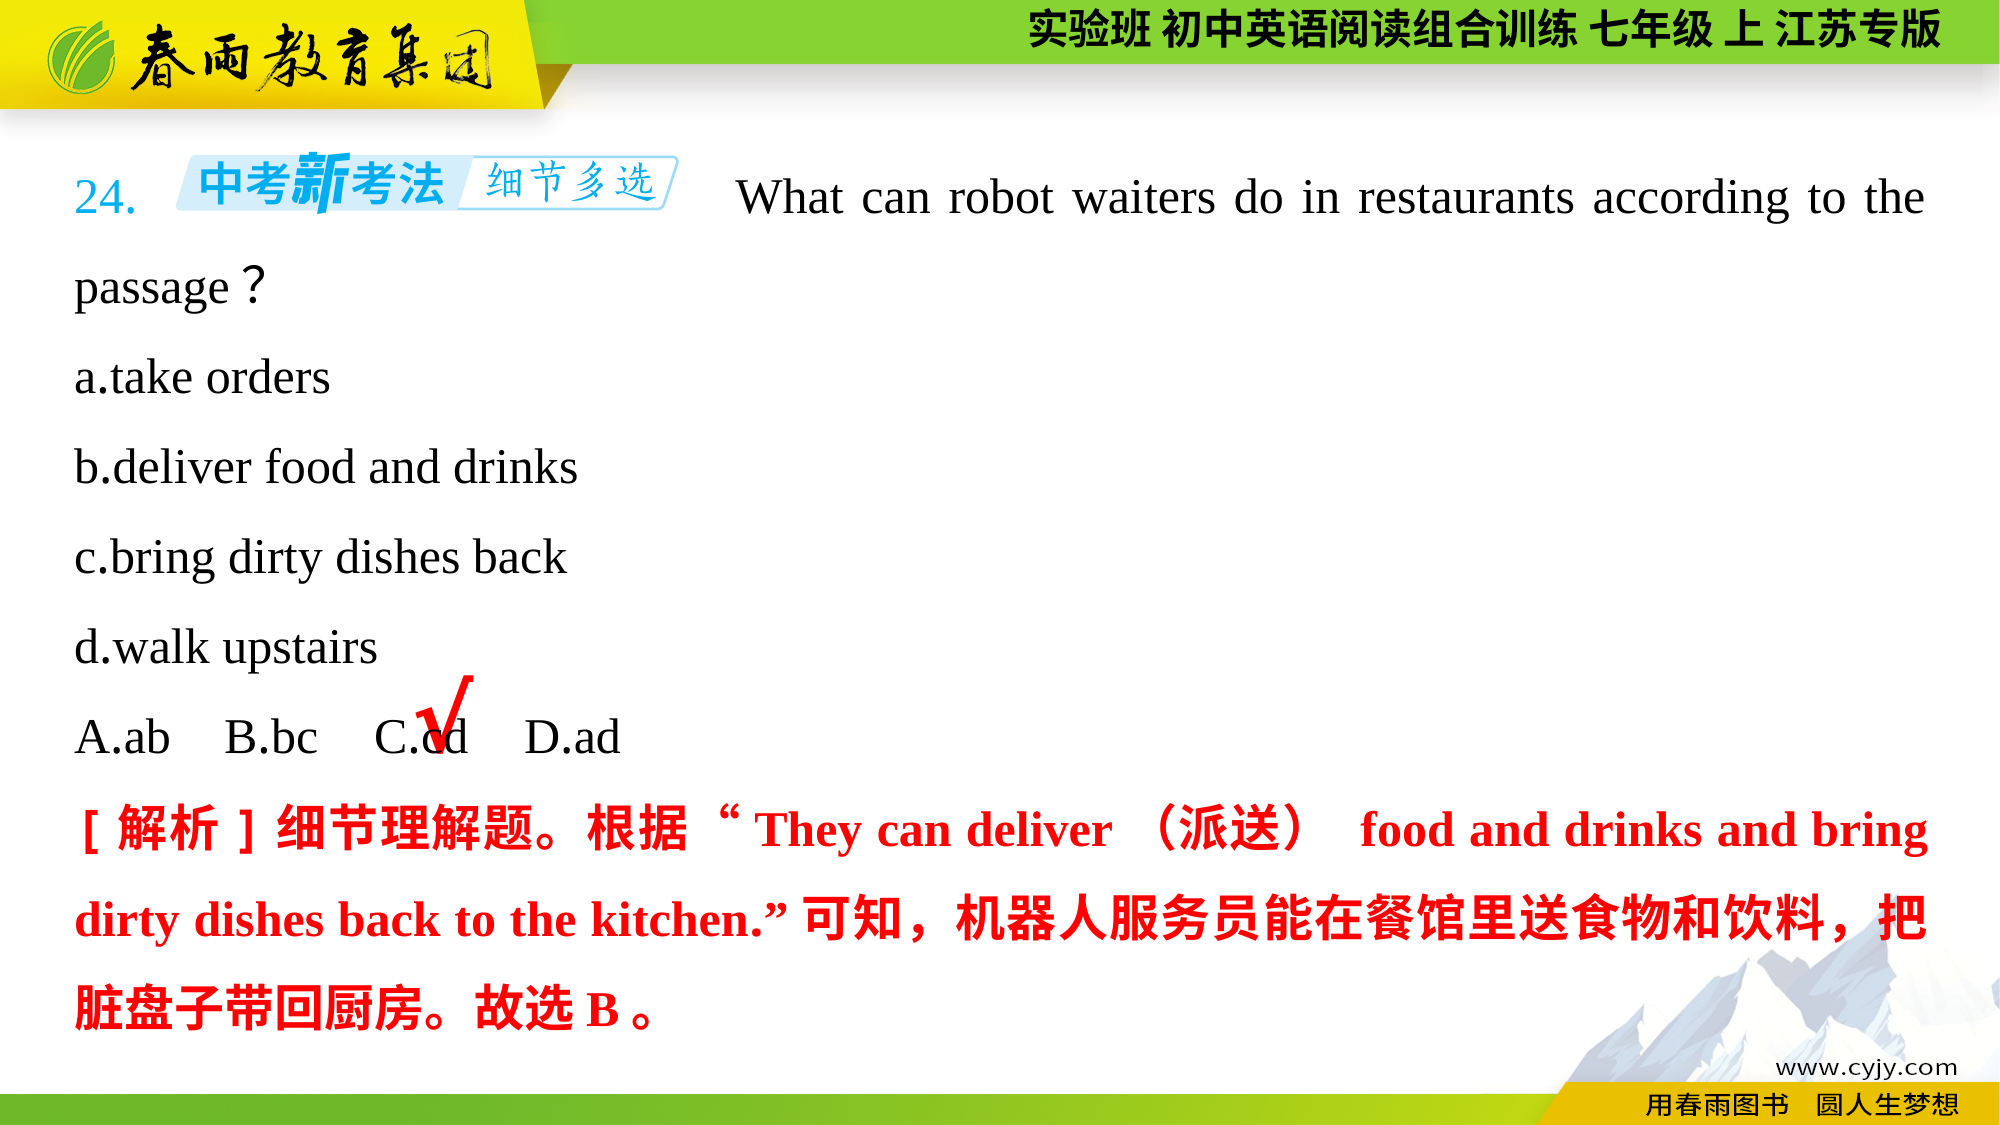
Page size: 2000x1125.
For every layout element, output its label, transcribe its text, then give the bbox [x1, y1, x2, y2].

text_box [解析]细节理解题。根据“They can deliver（派送） food and drinks and bring dirty dishes back to the kitchen.”可知，机器人服务员能在餐馆里送食物和饮料，把脏盘子带回厨房。故选B。 [59, 758, 1944, 1044]
list 24. What can robot waiters do in restaurants according to the passage？ a.take orders b.deliver food and drinks c.bring dirty dishes back d.walk upstairs A.ab B.bc C.cd D.ad [59, 125, 1944, 758]
picture [0, 0, 2000, 1125]
